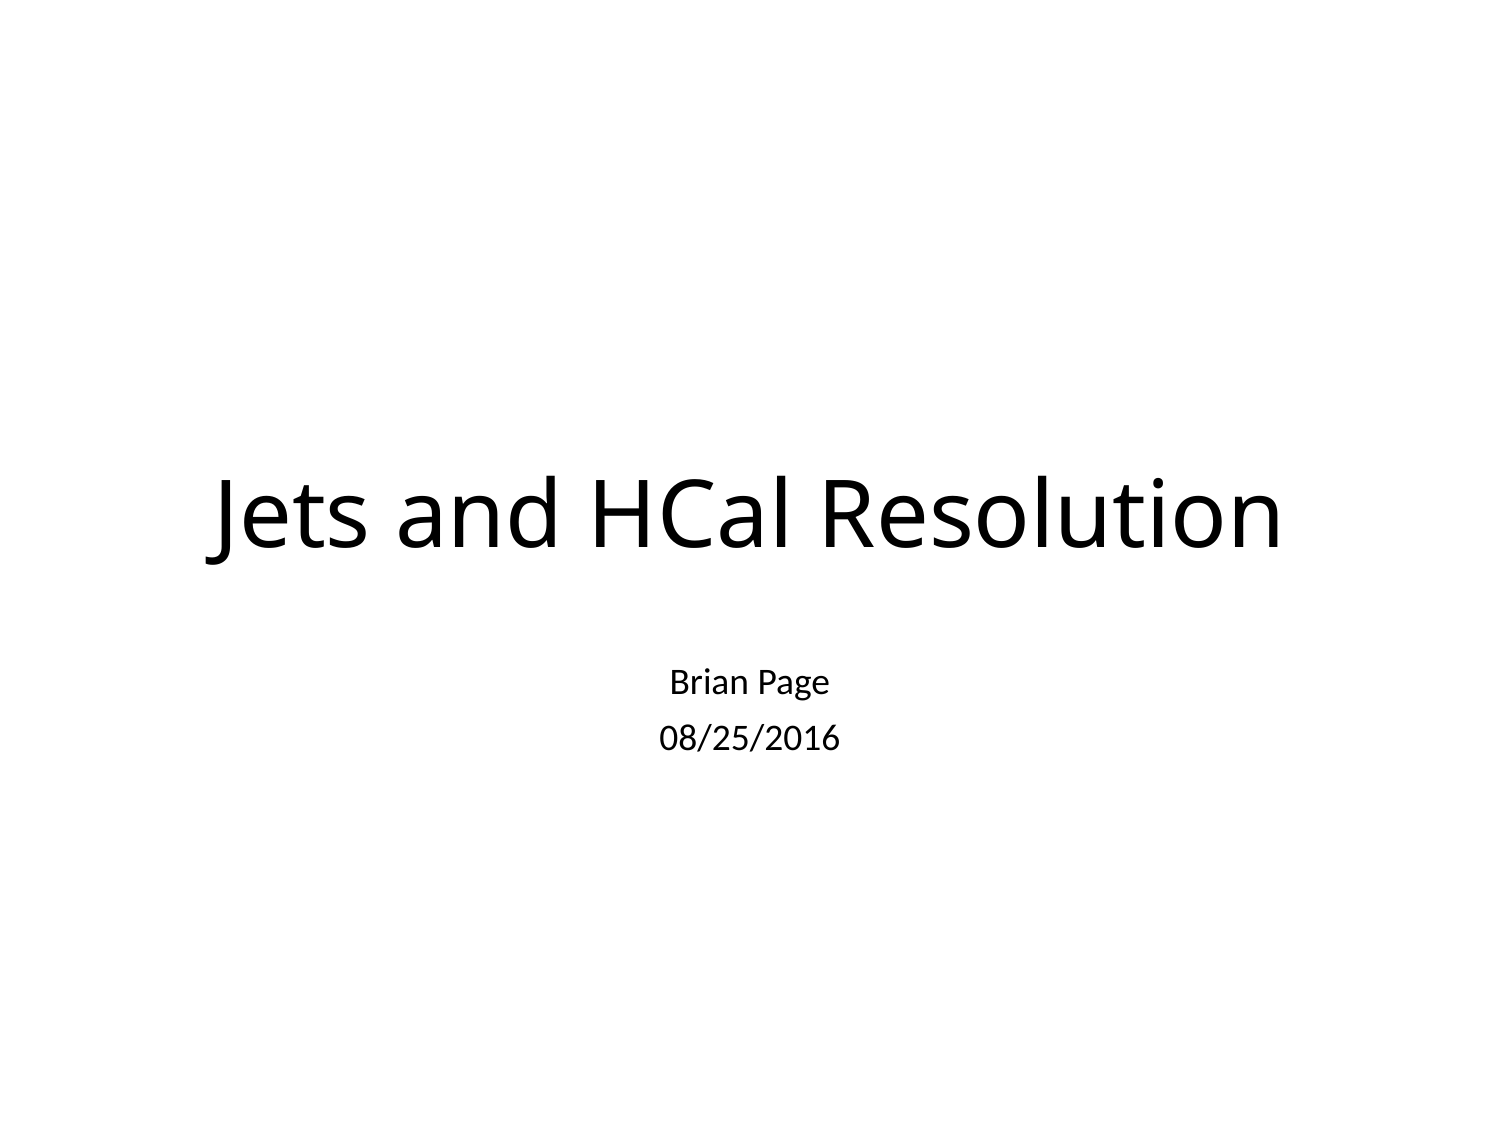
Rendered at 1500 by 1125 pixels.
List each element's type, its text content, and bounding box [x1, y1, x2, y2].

subtitle Brian Page 08/25/2016 [187, 654, 1313, 926]
title Jets and HCal Resolution [187, 184, 1313, 576]
